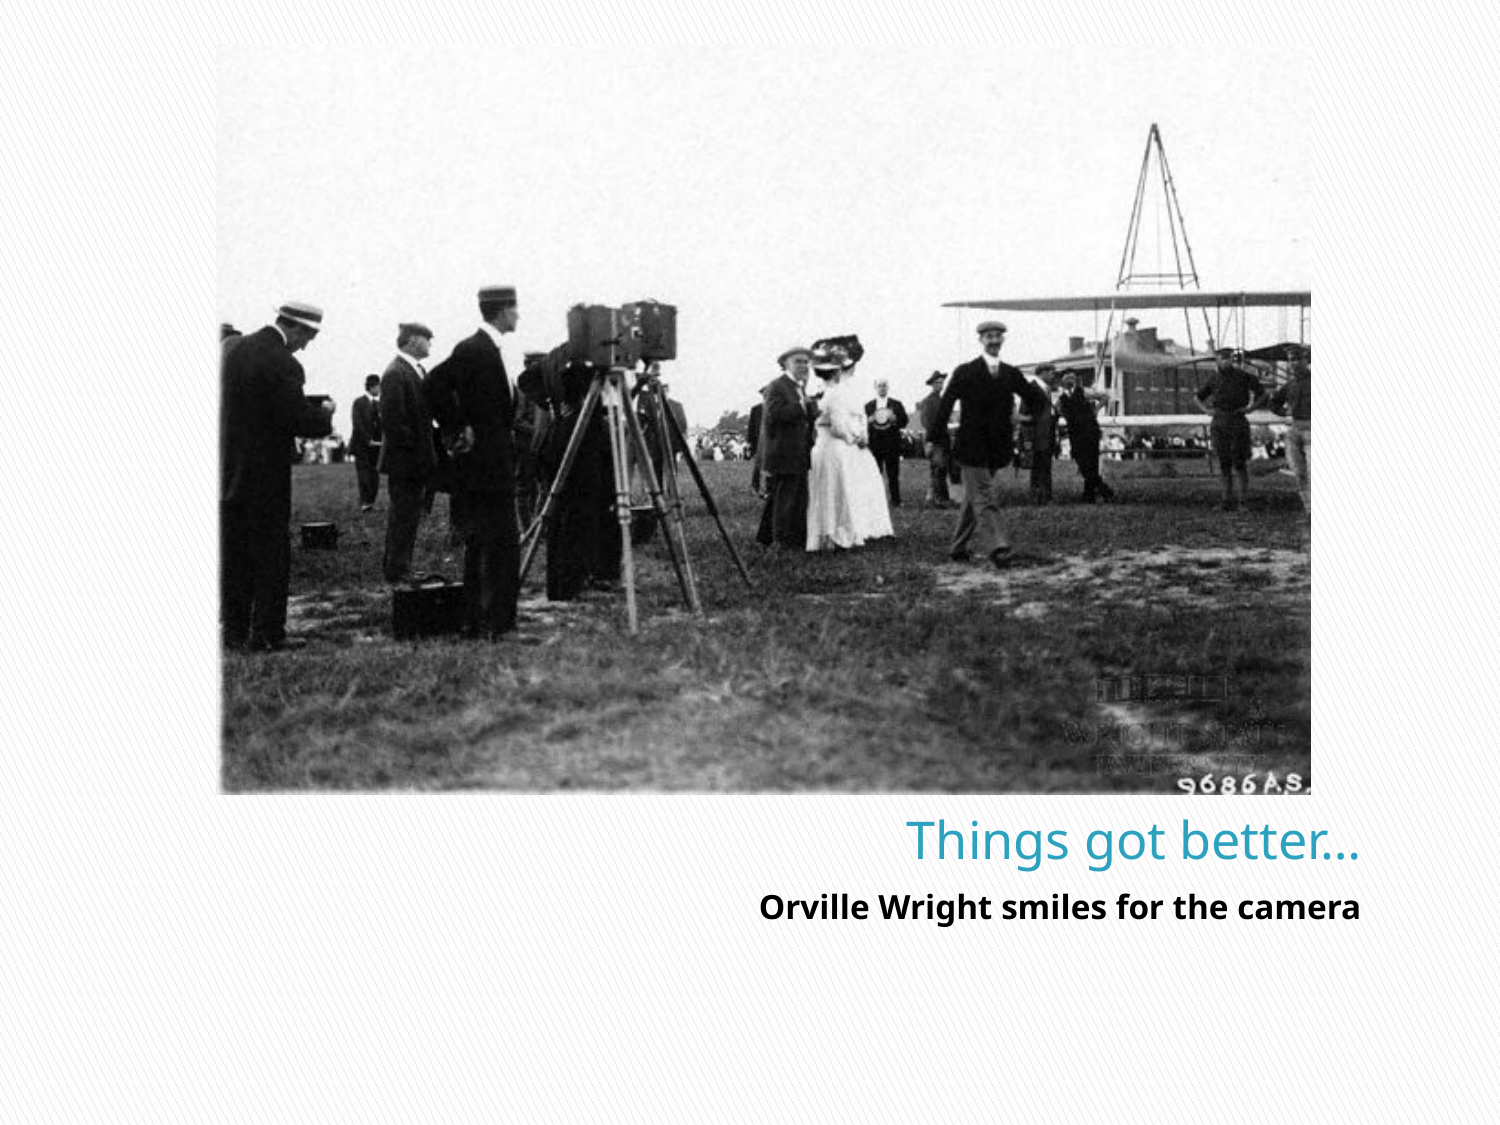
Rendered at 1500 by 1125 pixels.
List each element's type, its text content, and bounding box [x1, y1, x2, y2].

title Things got better… [150, 800, 1378, 875]
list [215, 44, 1312, 796]
list Orville Wright smiles for the camera [725, 878, 1377, 1029]
